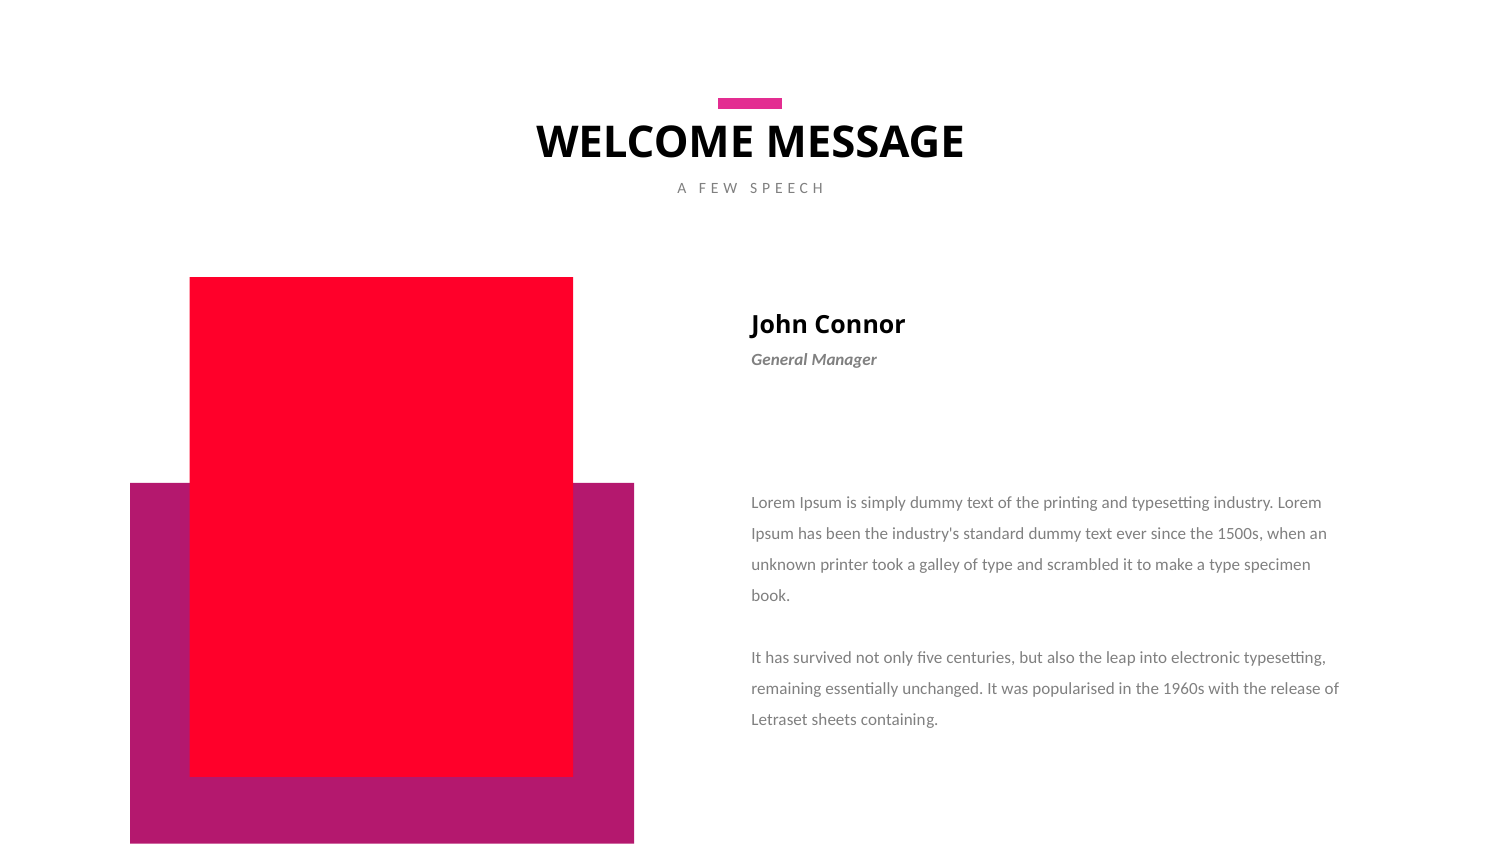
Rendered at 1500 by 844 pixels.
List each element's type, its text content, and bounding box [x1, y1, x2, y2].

text_box General Manager [736, 340, 1016, 376]
text_box A FEW SPEECH [616, 170, 884, 205]
text_box WELCOME MESSAGE [493, 106, 1009, 174]
text_box John Connor [736, 301, 1239, 347]
text_box [129, 482, 635, 844]
text_box Lorem Ipsum is simply dummy text of the printing and typesetting industry. Lorem Ipsum has been the industry's standard dummy text ever since the 1500s, when an unknown printer took a galley of type and scrambled it to make a type specimen book. It has survived not only five centuries, but also the leap into electronic typesetting, remaining essentially unchanged. It was popularised in the 1960s with the release of Letraset sheets containing. [736, 473, 1369, 736]
picture [189, 277, 574, 777]
